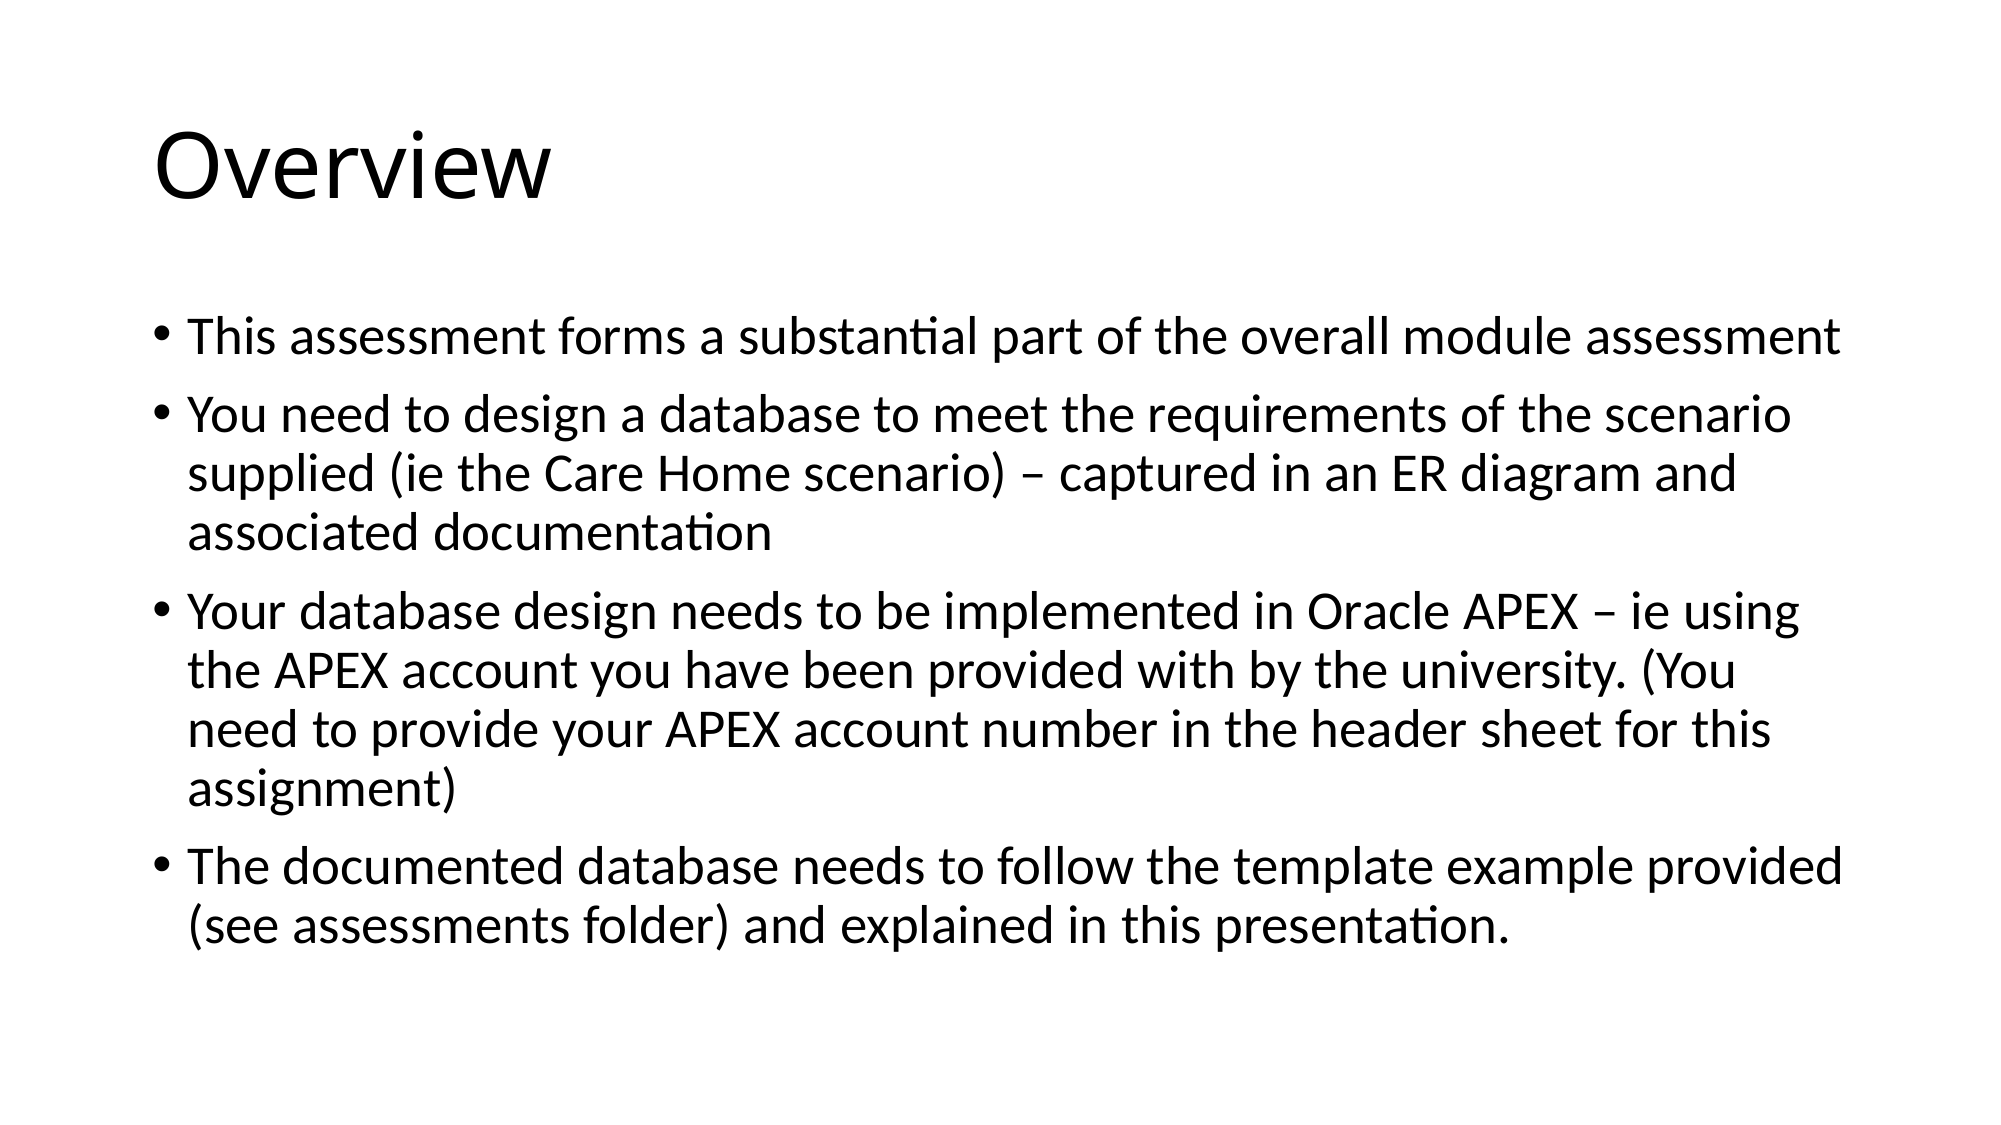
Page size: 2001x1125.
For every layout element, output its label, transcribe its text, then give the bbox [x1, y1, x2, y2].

list This assessment forms a substantial part of the overall module assessment You need to design a database to meet the requirements of the scenario supplied (ie the Care Home scenario) – captured in an ER diagram and associated documentation Your database design needs to be implemented in Oracle APEX – ie using the APEX account you have been provided with by the university. (You need to provide your APEX account number in the header sheet for this assignment) The documented database needs to follow the template example provided (see assessments folder) and explained in this presentation. [137, 299, 1863, 1014]
title Overview [137, 59, 1863, 278]
